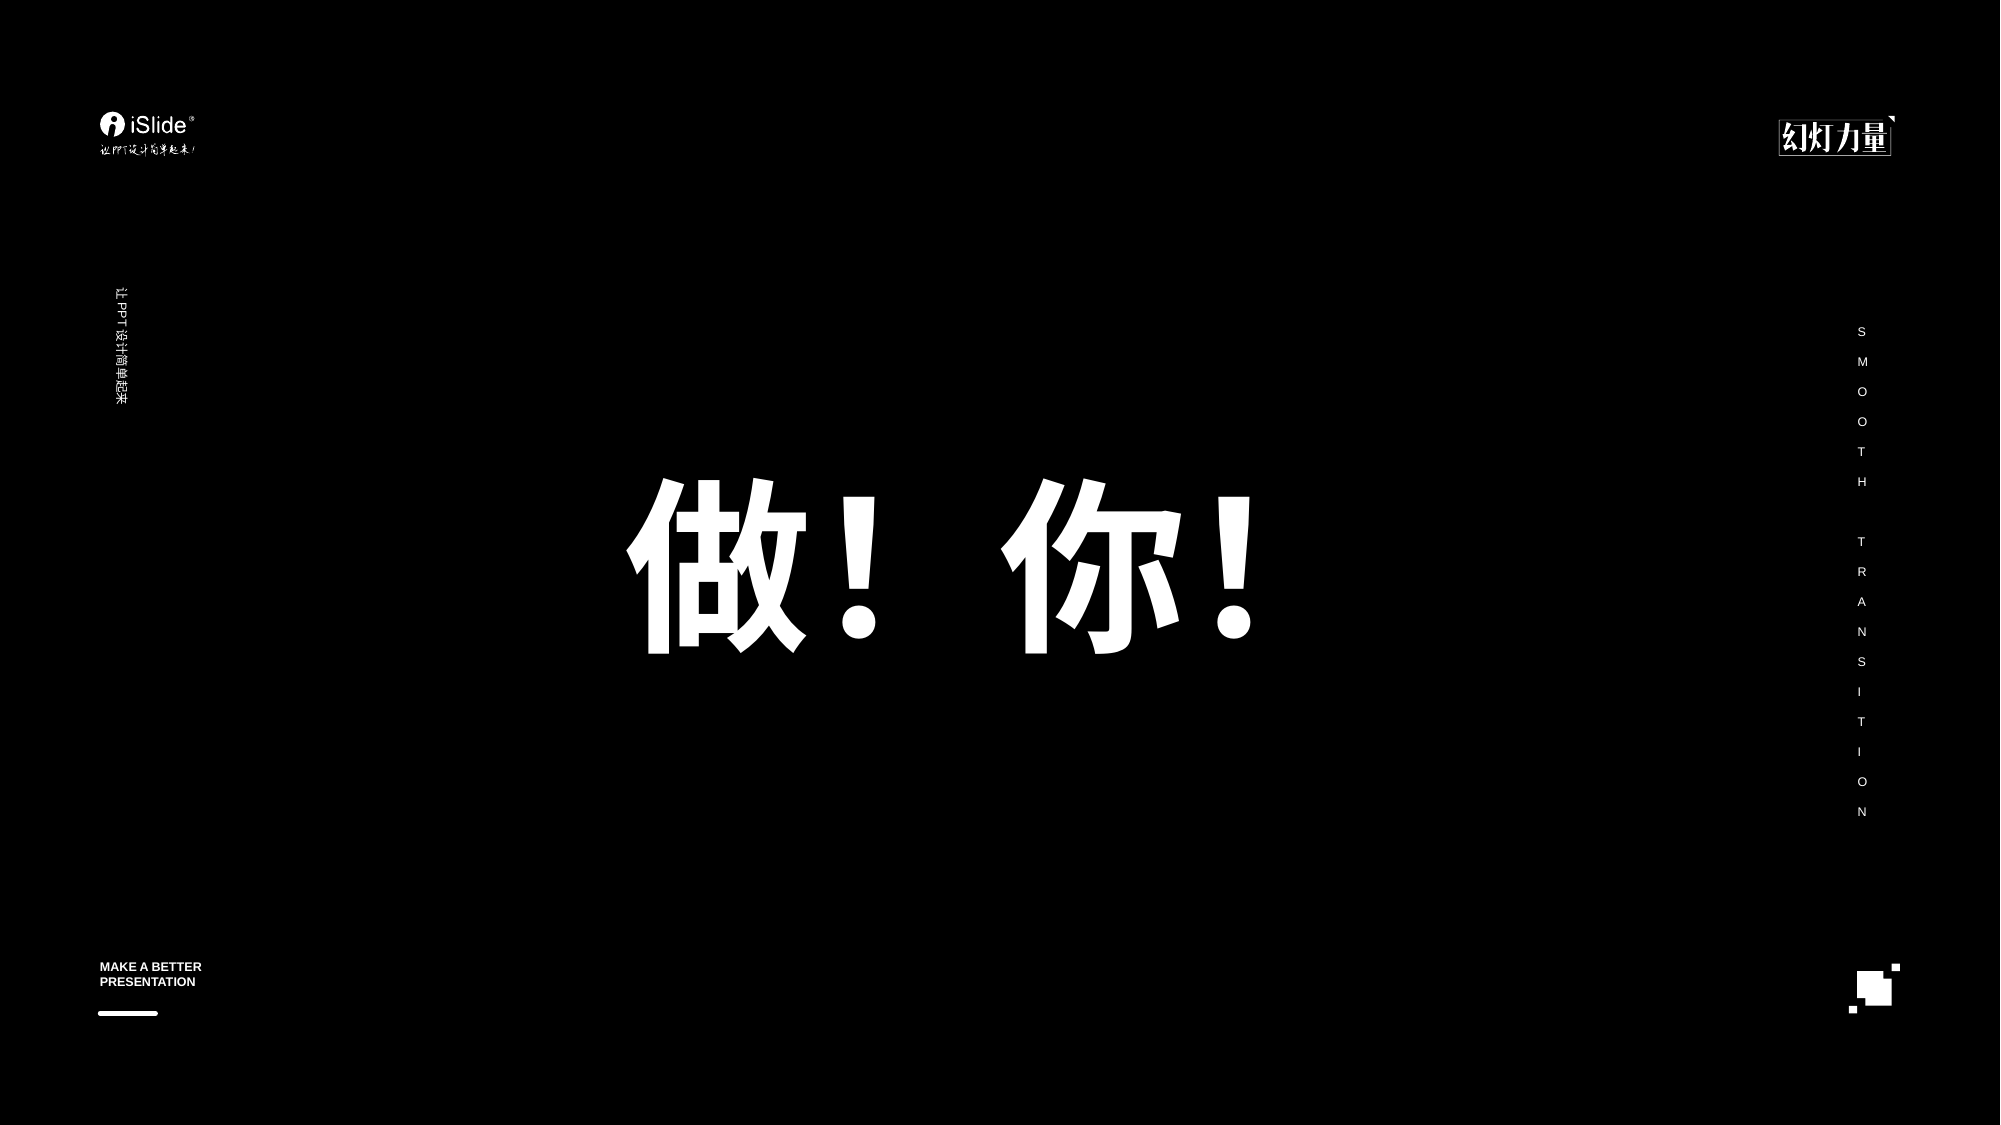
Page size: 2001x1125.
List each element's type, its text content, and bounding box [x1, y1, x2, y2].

text_box 做！你！ [211, 405, 1788, 719]
